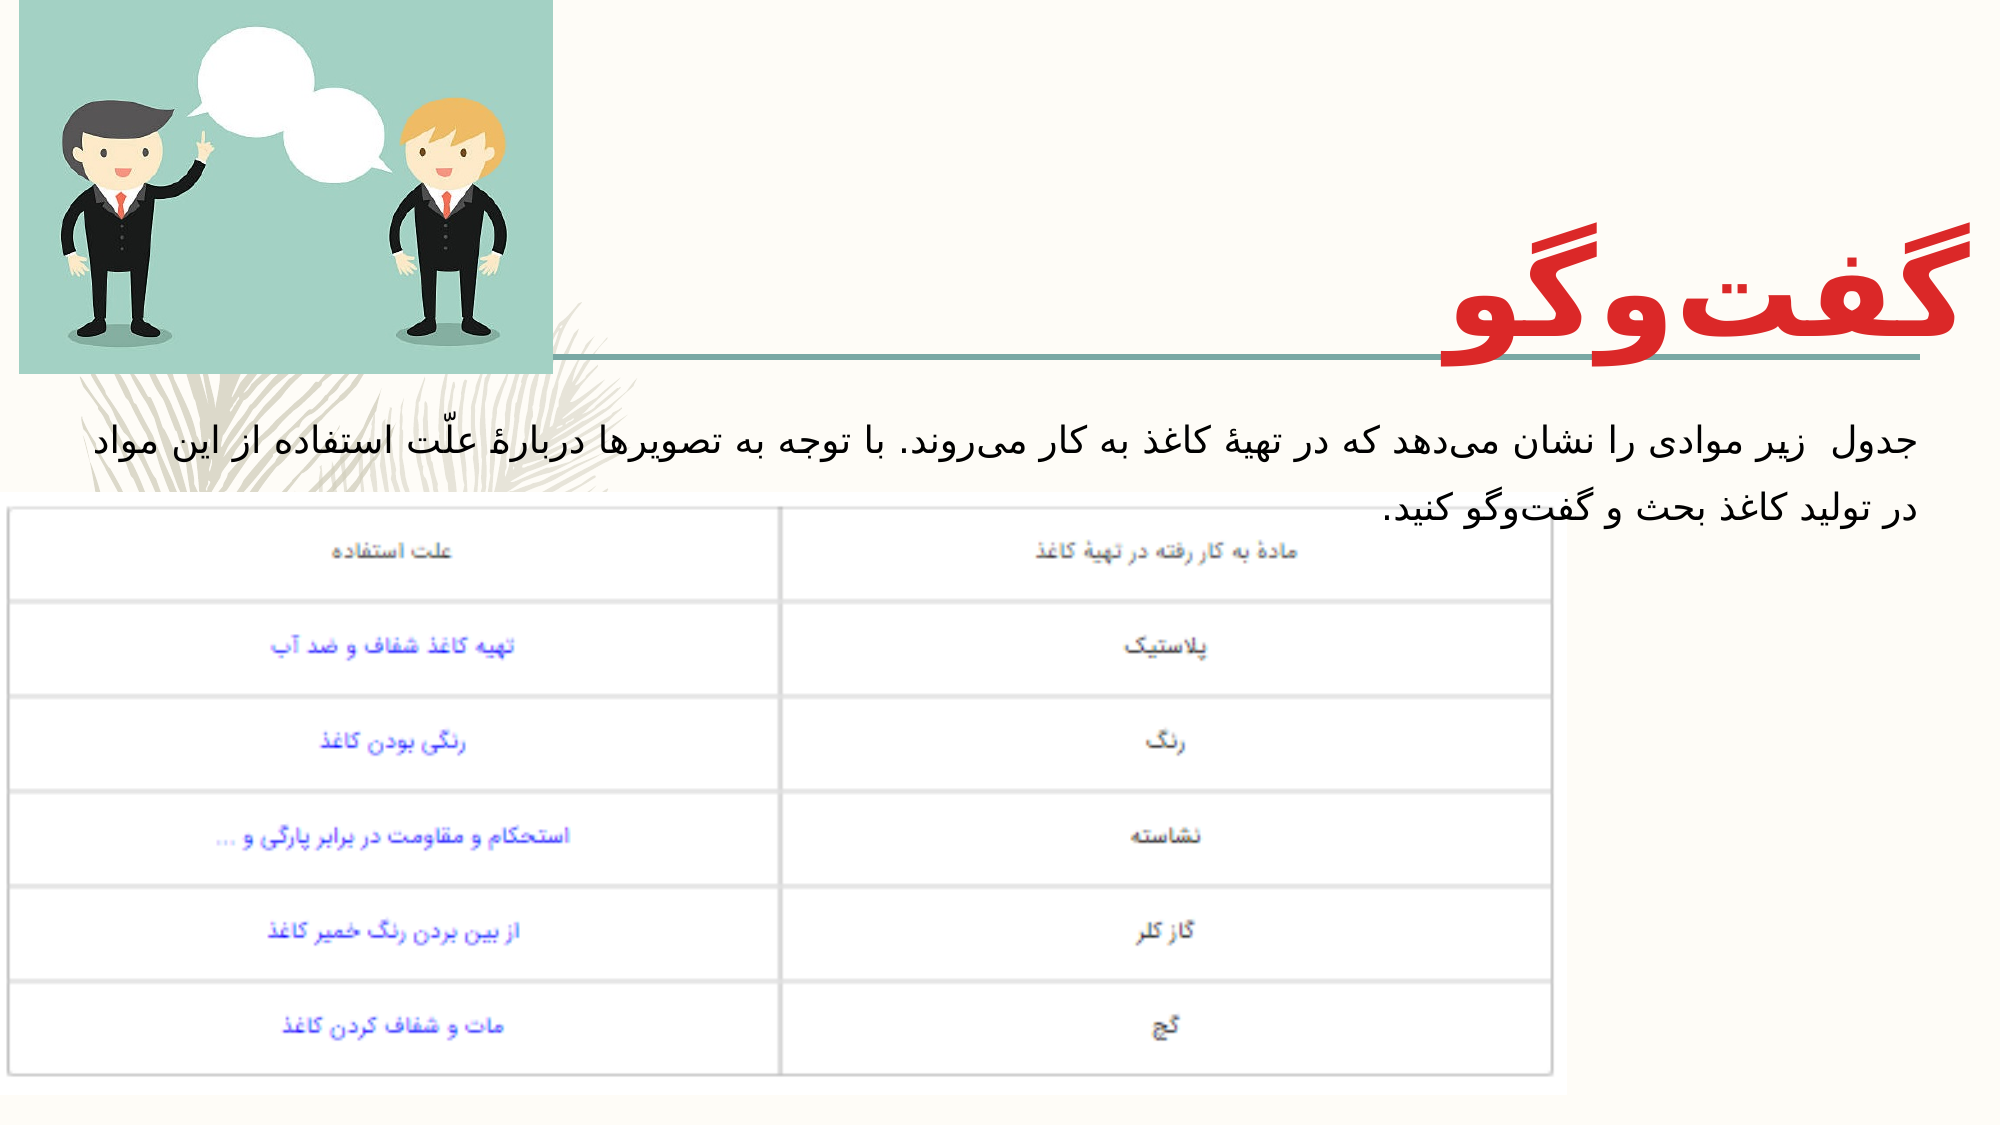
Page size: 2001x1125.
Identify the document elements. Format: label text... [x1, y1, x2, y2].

text_box گفت‌‌وگو [1431, 204, 1985, 370]
picture [19, 0, 553, 375]
text_box جدول زیر موادی را نشان می‌دهد که در تهیه‌ٔ کاغذ به کار می‌روند. با توجه به تصویرها درباره‌ٔ علّت استفاده از این مواد در تولید کاغذ بحث و گفت‌وگو کنید. [77, 385, 1934, 671]
picture [0, 492, 1567, 1095]
